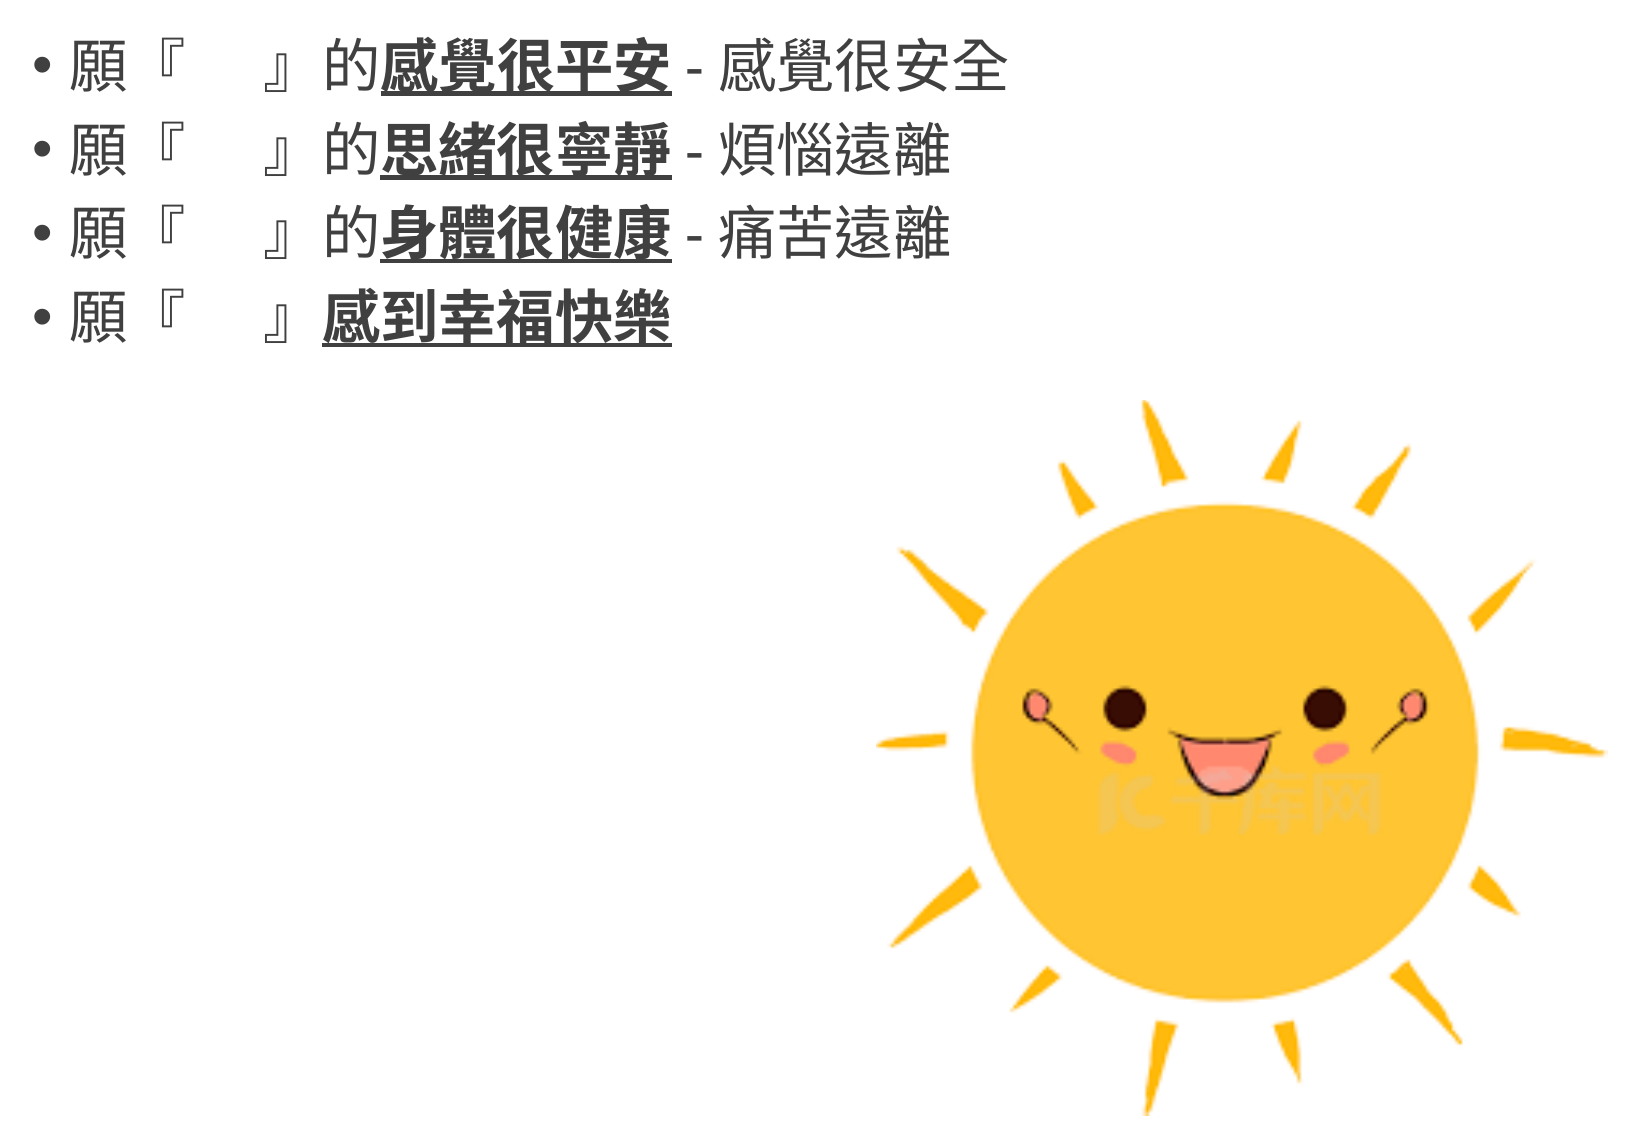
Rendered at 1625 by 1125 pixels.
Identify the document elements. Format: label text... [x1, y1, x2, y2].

list 願『 』的感覺很平安-感覺很安全 願『 』的思緒很寧靜-煩惱遠離 願『 』的身體很健康-痛苦遠離 願『 』感到幸福快樂 [17, 29, 1608, 1001]
picture [876, 400, 1608, 1116]
